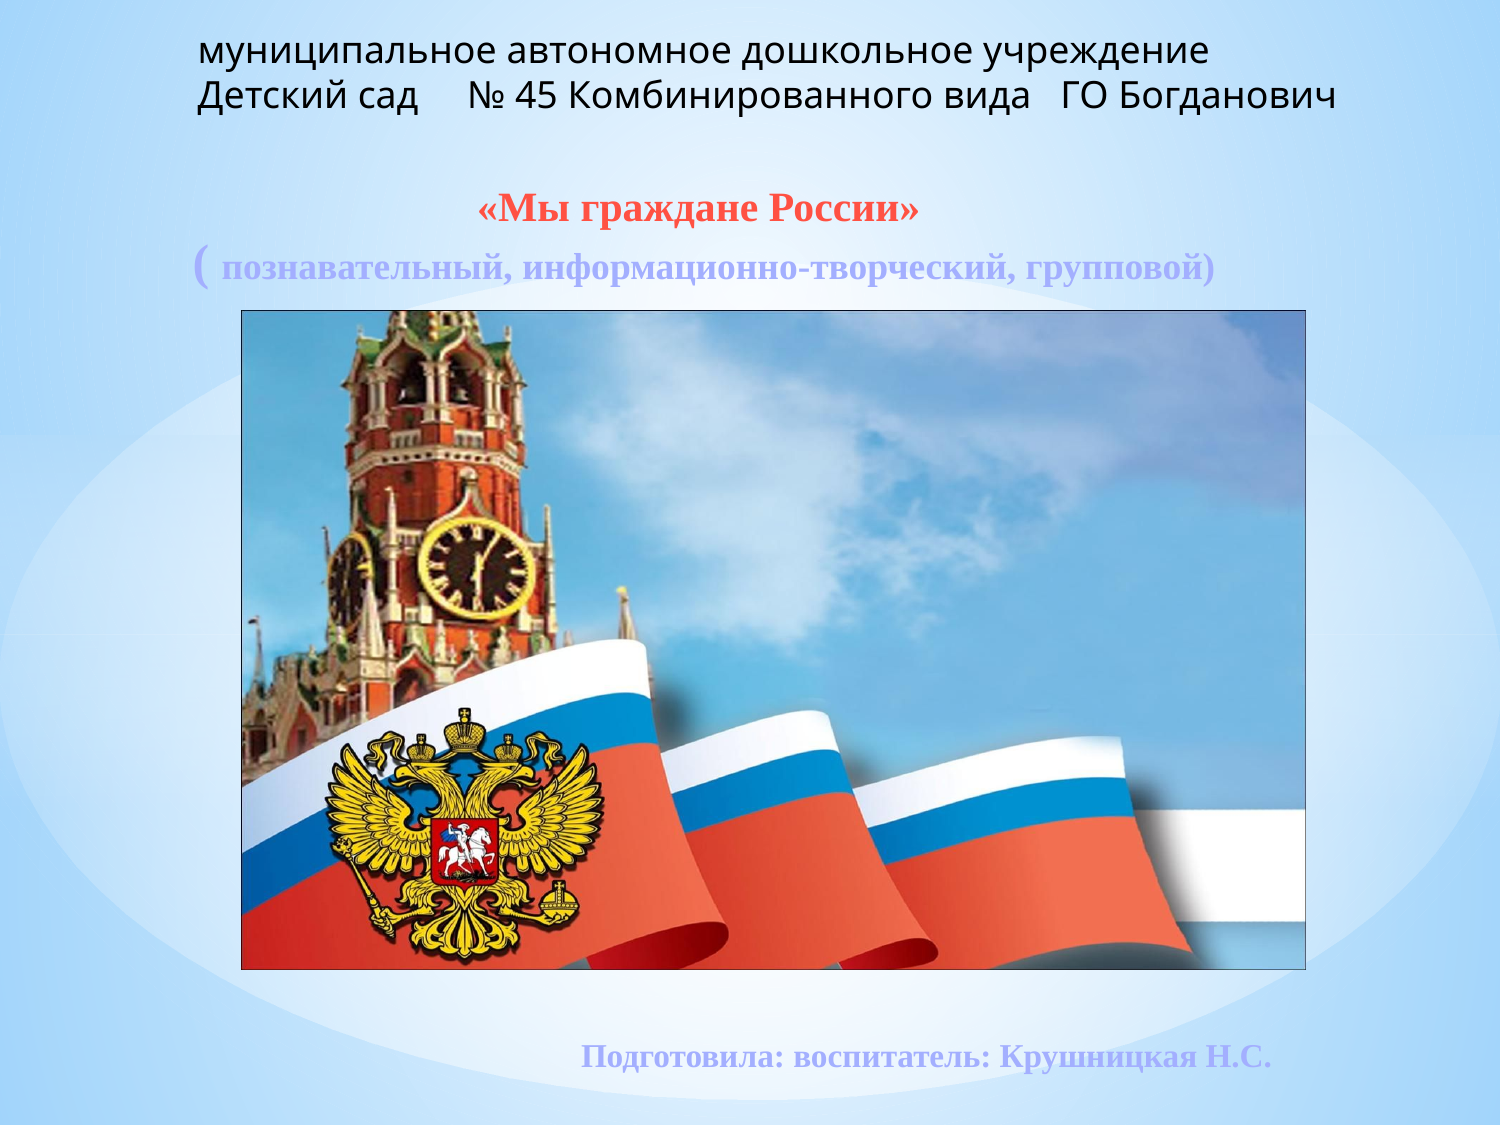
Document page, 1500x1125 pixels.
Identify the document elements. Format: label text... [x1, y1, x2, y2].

text_box муниципальное автономное дошкольное учреждение Детский сад № 45 Комбинированного вида ГО Богданович [182, 19, 1376, 124]
picture [241, 310, 1306, 971]
text_box «Мы граждане России» ( познавательный, информационно-творческий, групповой) Подготовила: воспитатель: Крушницкая Н.С. [30, 72, 1378, 1082]
